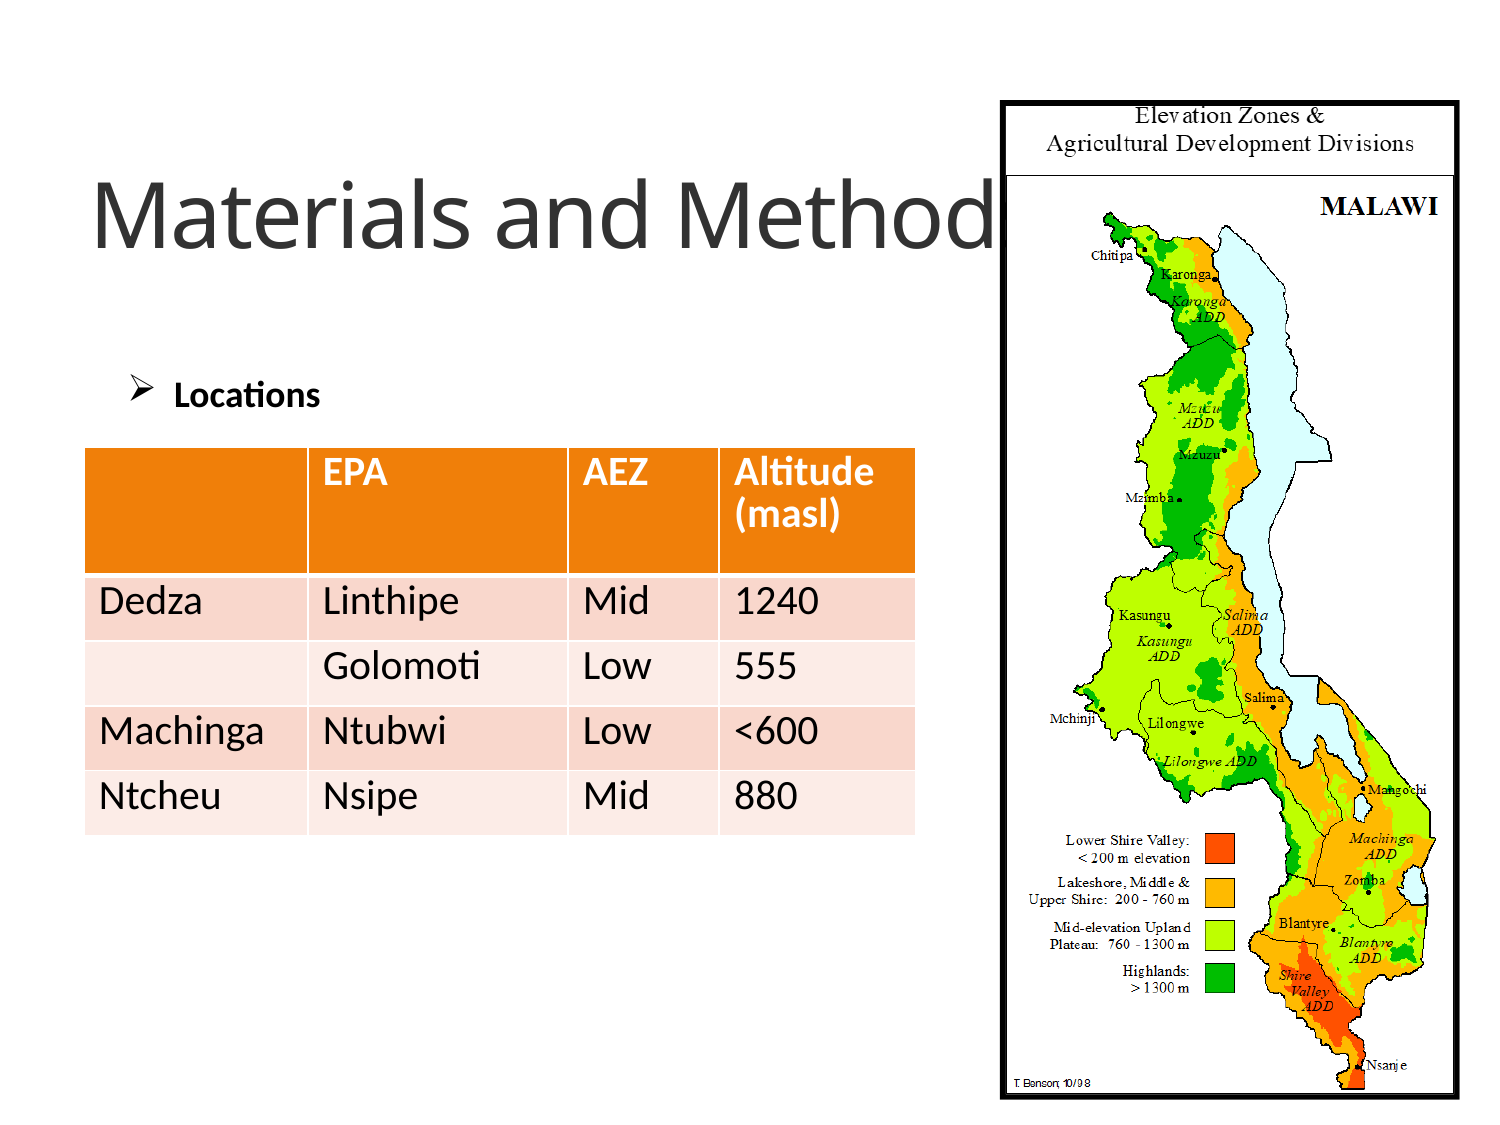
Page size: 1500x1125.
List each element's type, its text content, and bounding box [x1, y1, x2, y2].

picture [999, 99, 1461, 1101]
text_box Locations [112, 362, 688, 423]
table_header AEZ [569, 448, 718, 573]
table_header Altitude (masl) [720, 448, 915, 573]
title Materials and Methods [75, 149, 996, 300]
table_cell Mid [569, 771, 718, 835]
table_header [85, 448, 307, 573]
table_cell Dedza [85, 578, 307, 640]
table_cell Ntcheu [85, 771, 307, 835]
table_cell Machinga [85, 707, 307, 770]
table_cell Mid [569, 578, 718, 640]
table_cell Linthipe [309, 578, 567, 640]
table_cell [85, 642, 307, 705]
table_cell Low [569, 642, 718, 705]
table_cell Low [569, 707, 718, 770]
table_cell Nsipe [309, 771, 567, 835]
table_cell Golomoti [309, 642, 567, 705]
table_header EPA [309, 448, 567, 573]
table_cell 880 [720, 771, 915, 835]
table_cell Ntubwi [309, 707, 567, 770]
table_cell 555 [720, 642, 915, 705]
table_cell 1240 [720, 578, 915, 640]
table_cell <600 [720, 707, 915, 770]
